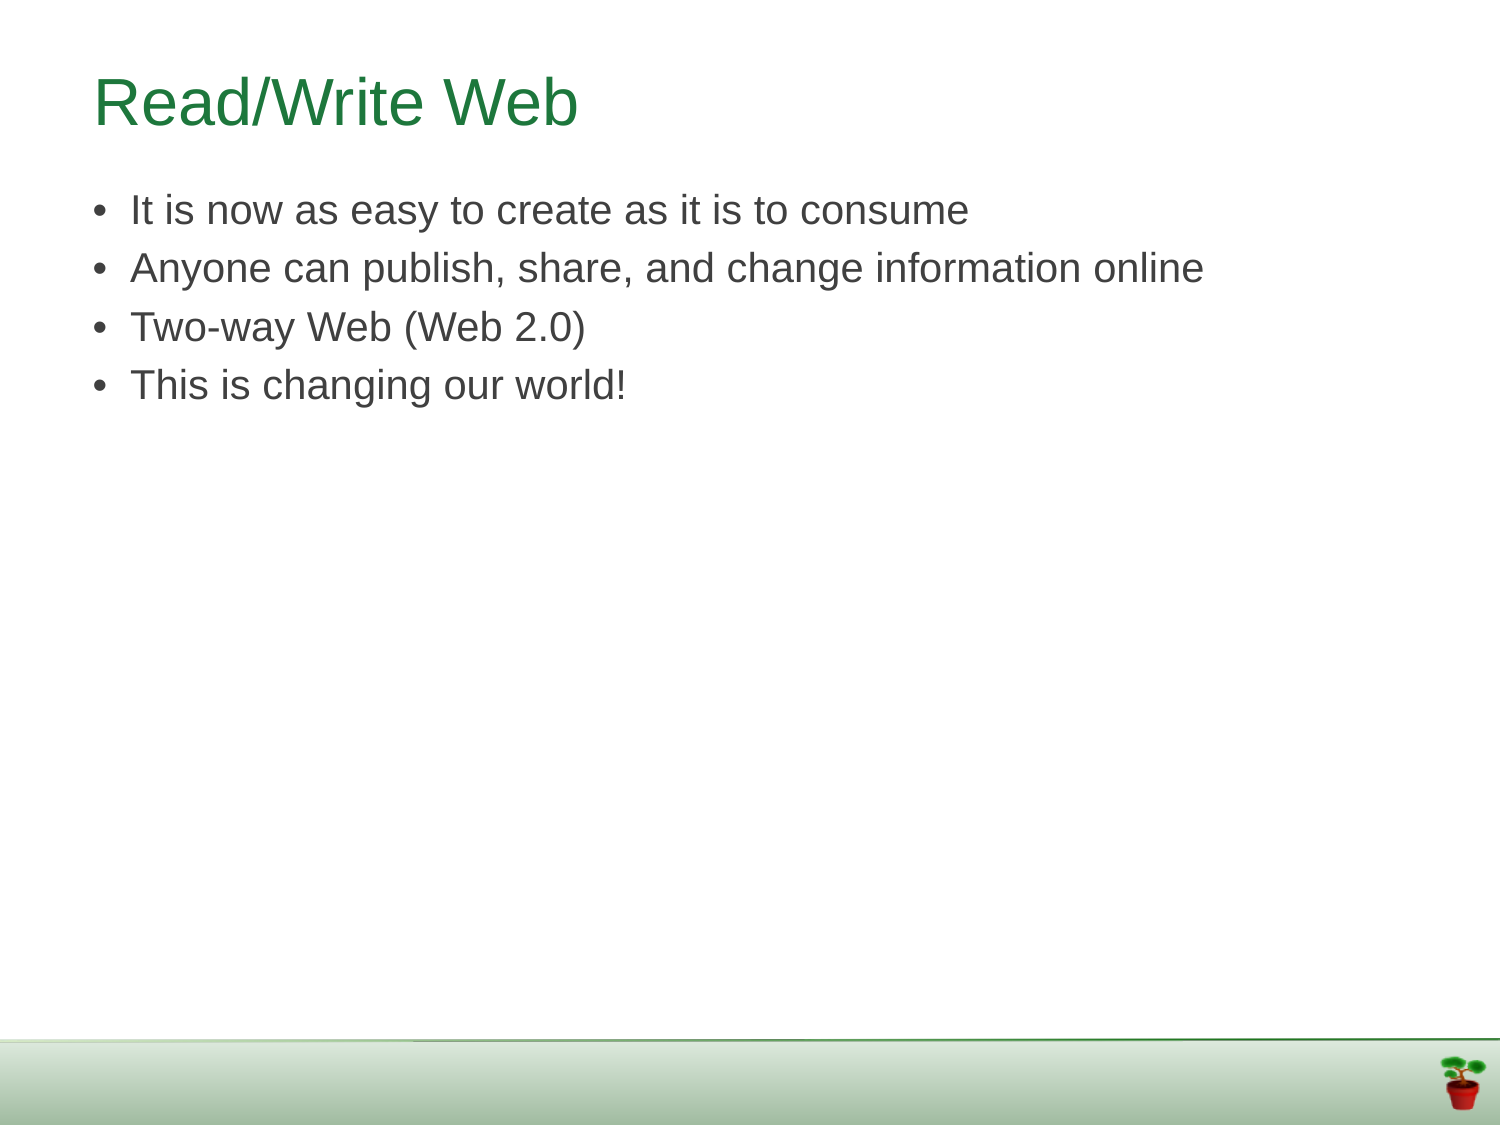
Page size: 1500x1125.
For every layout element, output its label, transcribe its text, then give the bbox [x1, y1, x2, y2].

picture [1439, 1048, 1489, 1120]
text_box • It is now as easy to create as it is to consume • Anyone can publish, share, and change information online • Two-way Web (Web 2.0) • This is changing our world! [74, 174, 1425, 918]
picture [0, 1037, 1500, 1044]
text_box Read/Write Web [78, 51, 1441, 167]
